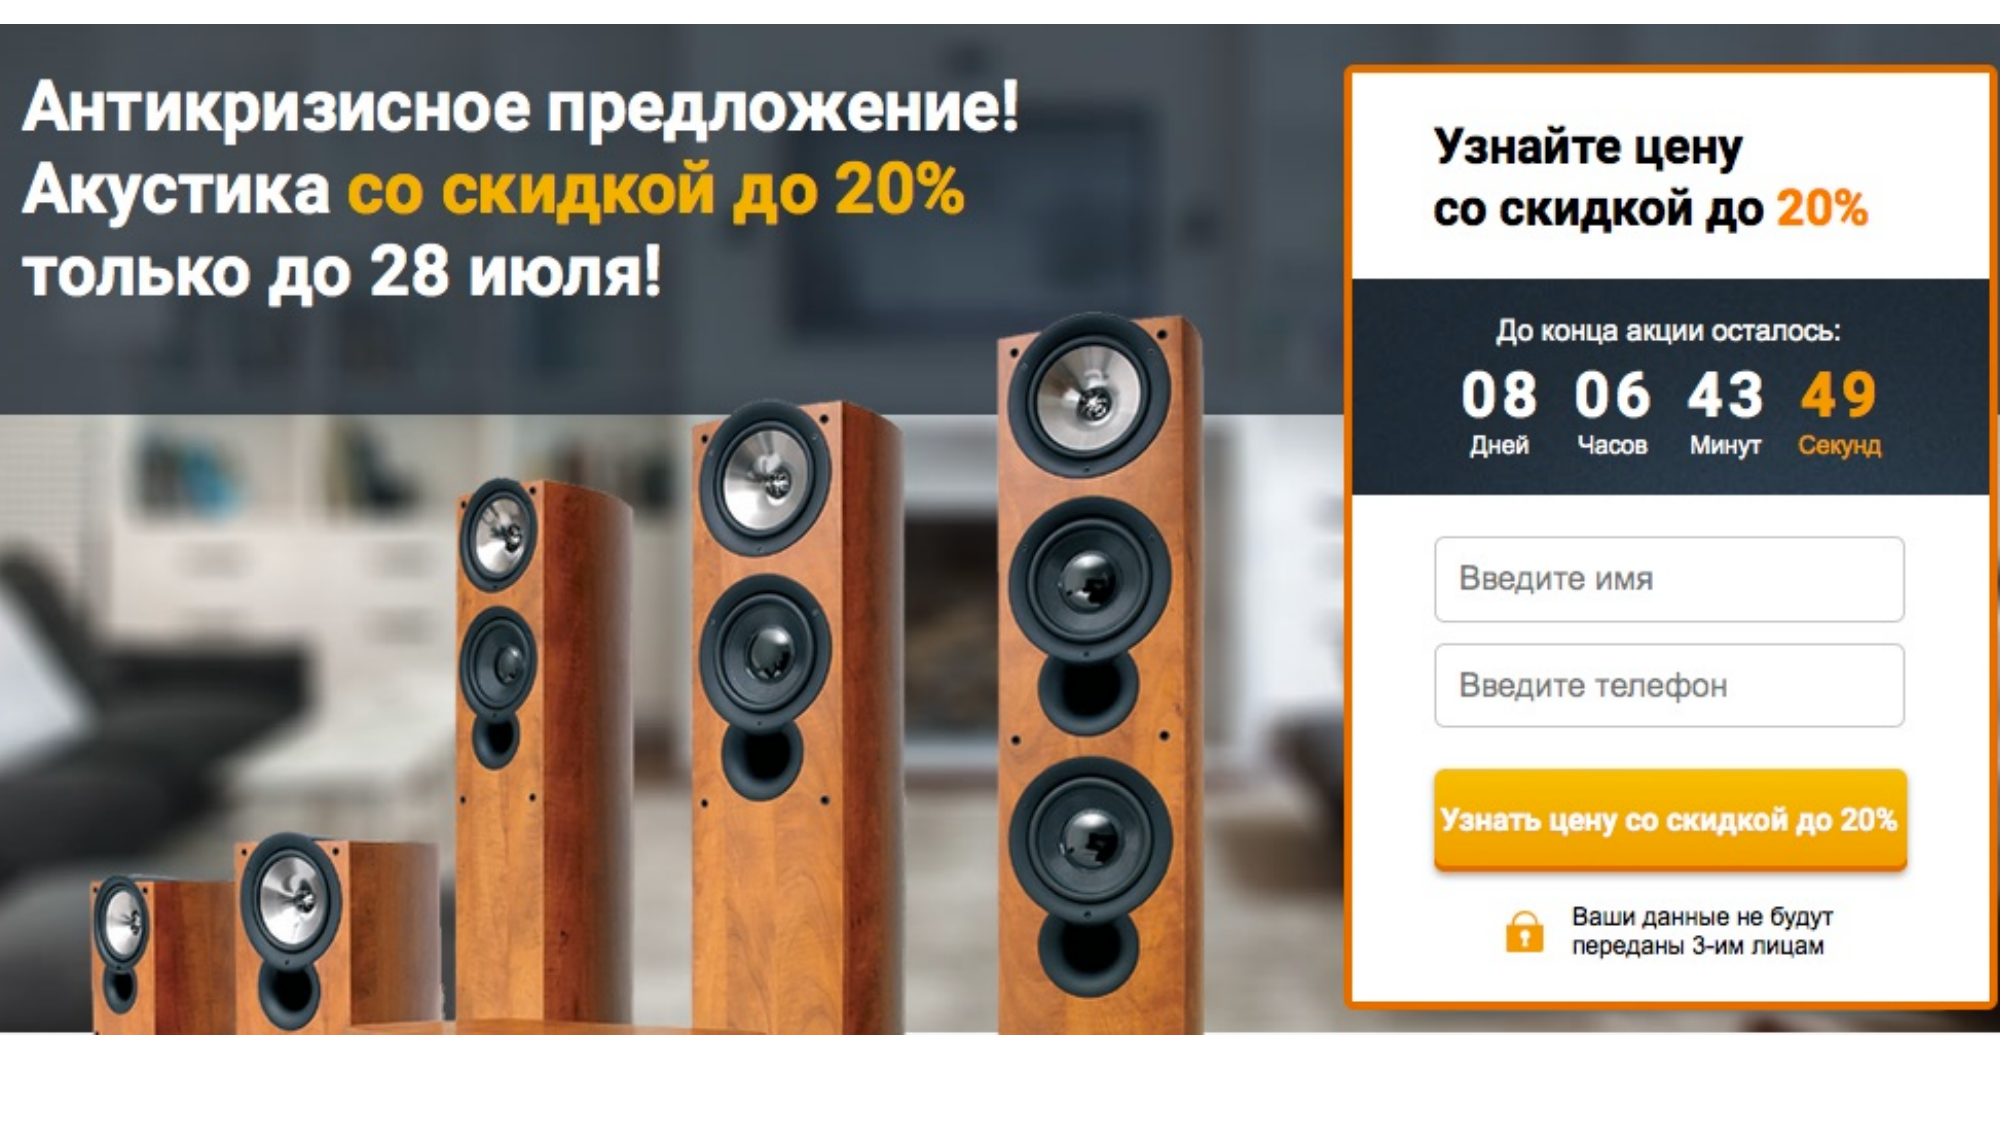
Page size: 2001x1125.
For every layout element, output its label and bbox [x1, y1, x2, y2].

picture [0, 24, 2000, 1035]
